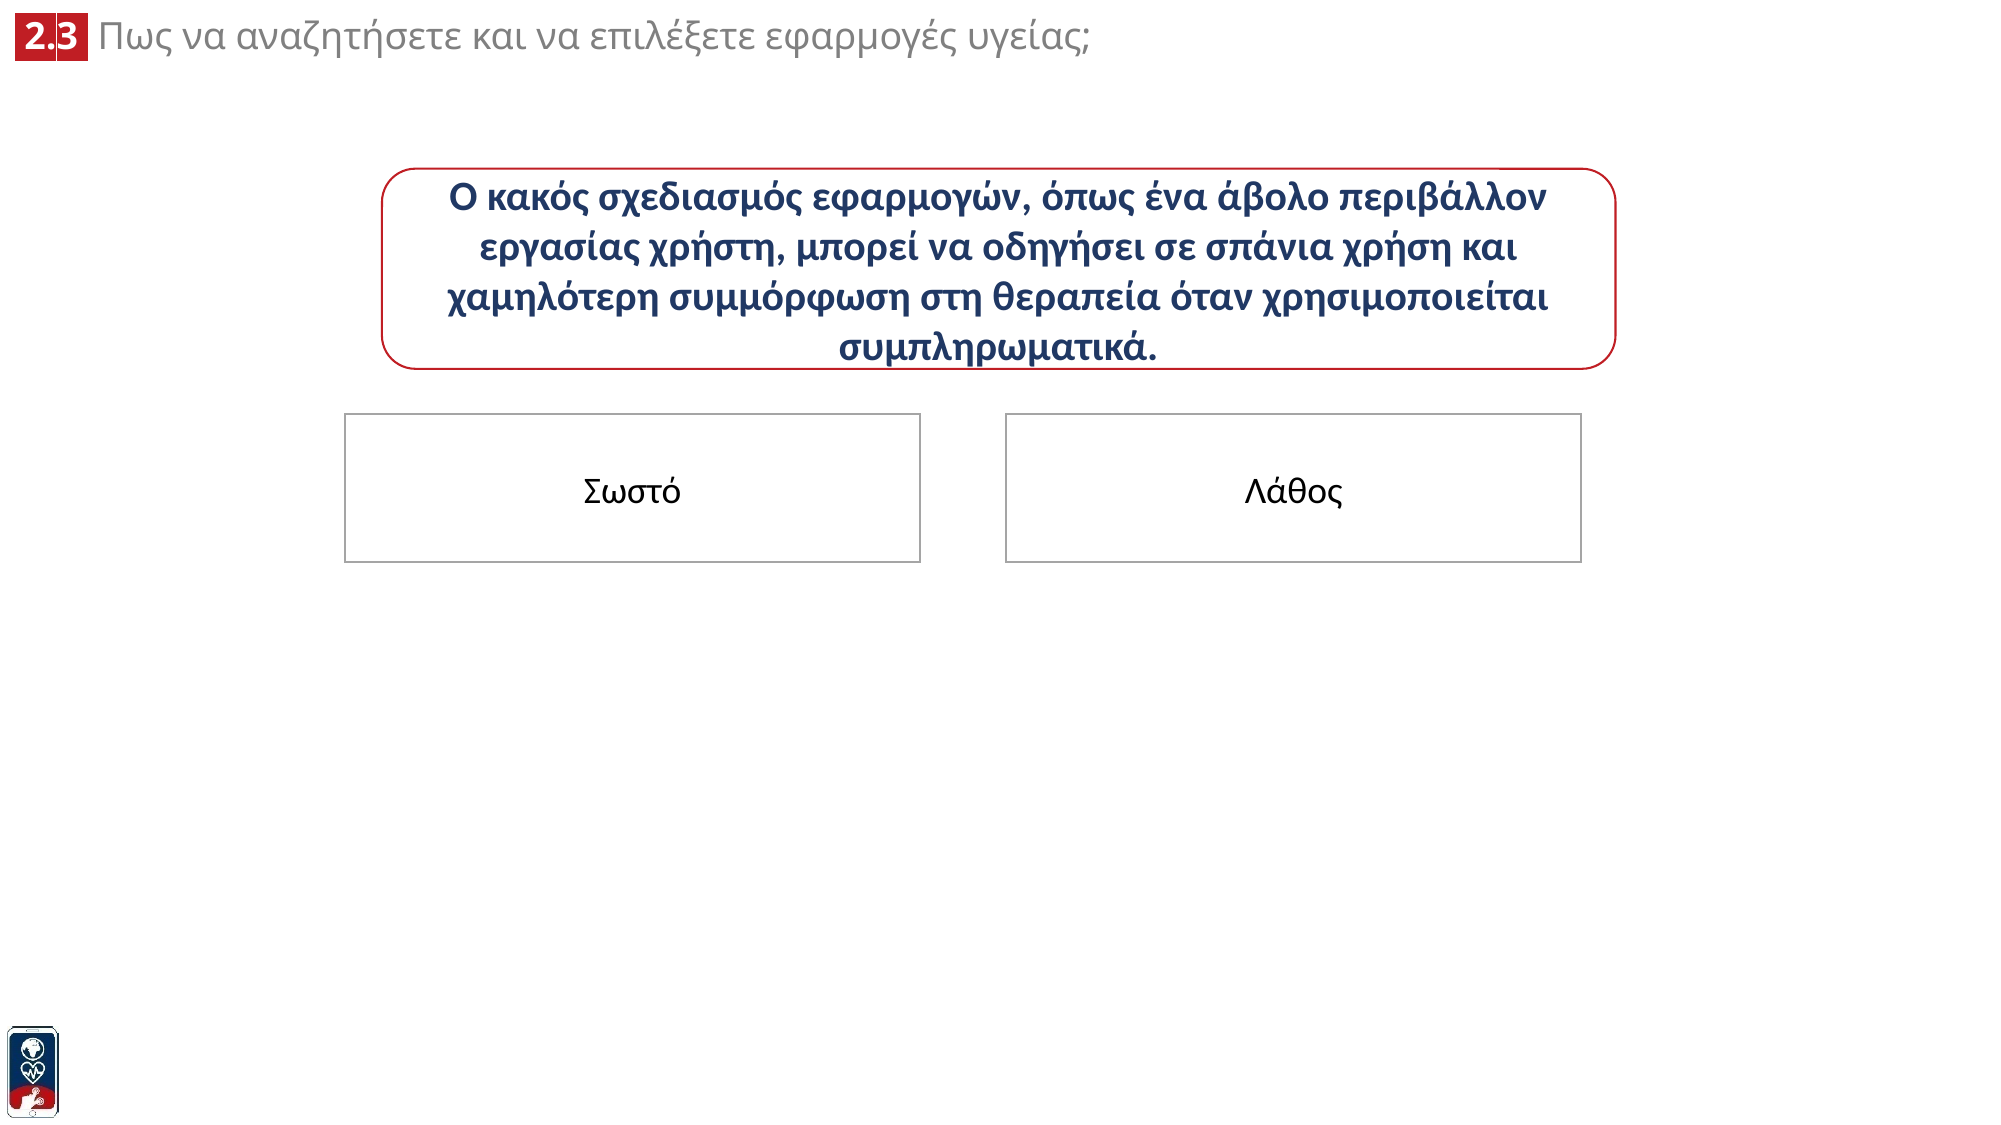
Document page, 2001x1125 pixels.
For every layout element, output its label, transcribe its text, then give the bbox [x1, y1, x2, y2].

text_box Λάθος [1005, 413, 1582, 563]
text_box Σωστό [344, 413, 921, 563]
picture [7, 1026, 59, 1118]
text_box Ο κακός σχεδιασμός εφαρμογών, όπως ένα άβολο περιβάλλον εργασίας χρήστη, μπορεί να οδηγήσει σε σπάνια χρήση και χαμηλότερη συμμόρφωση στη θεραπεία όταν χρησιμοποιείται συμπληρωματικά. [380, 167, 1617, 370]
